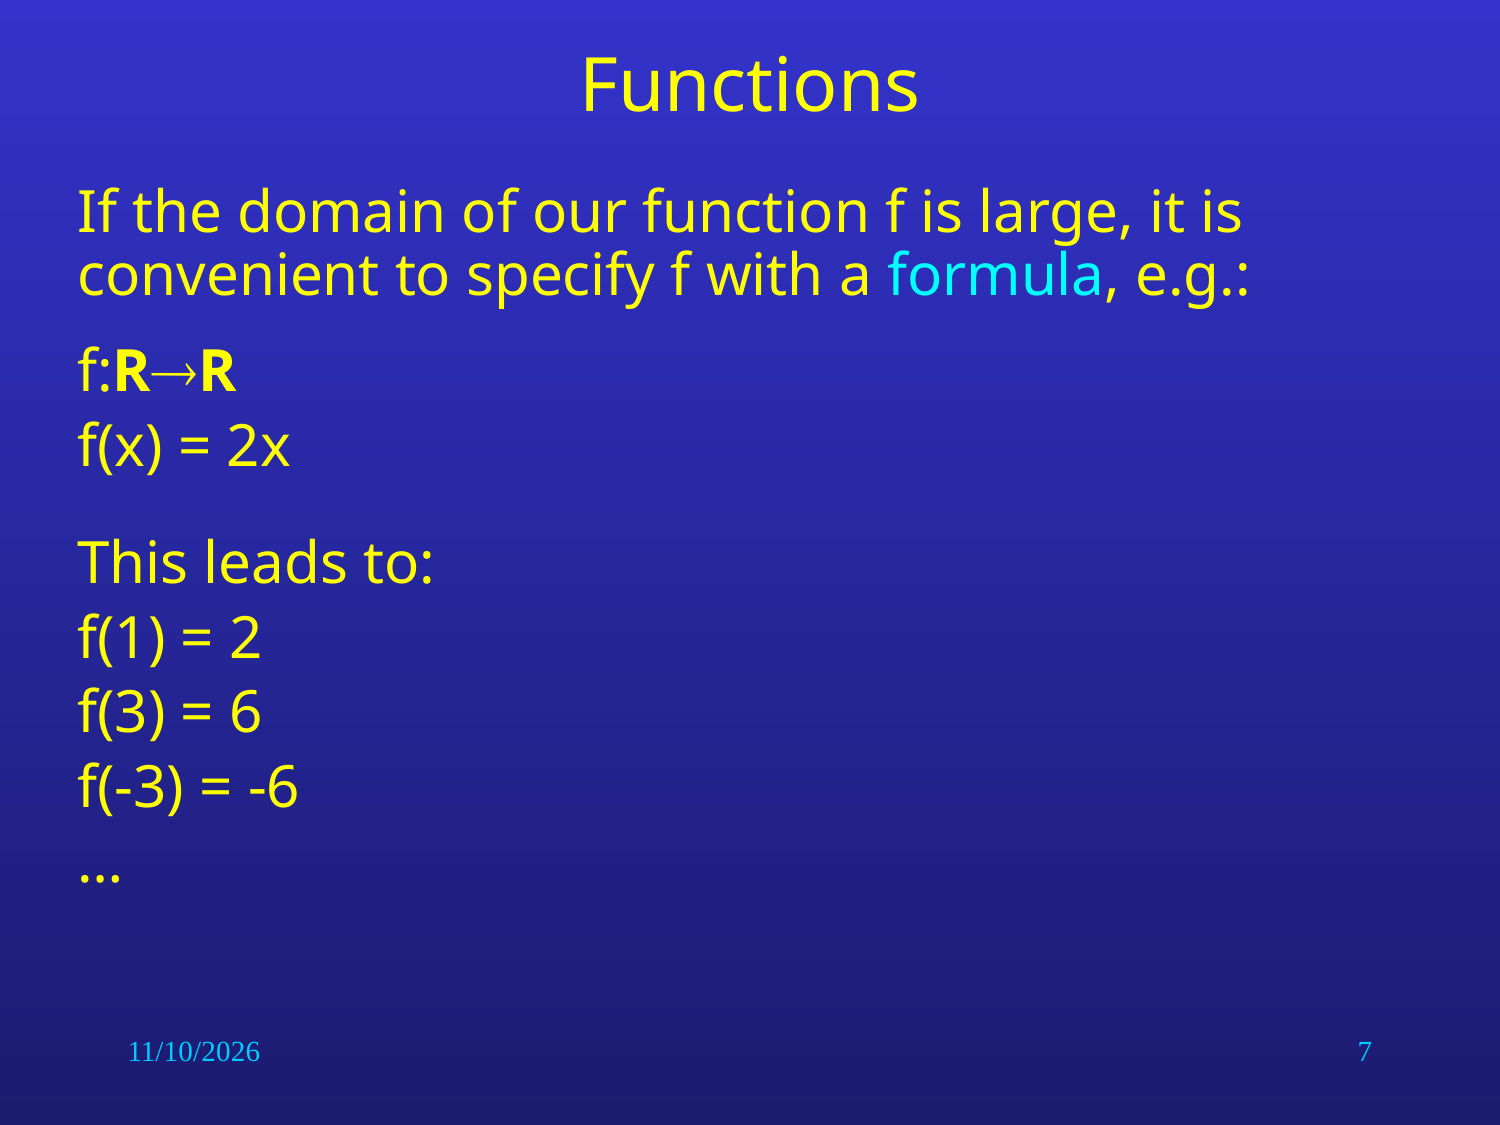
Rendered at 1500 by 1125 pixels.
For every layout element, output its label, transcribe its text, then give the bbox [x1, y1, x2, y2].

slide_number 7 [1074, 1025, 1388, 1100]
list If the domain of our function f is large, it is convenient to specify f with a formula, e.g.: f:RR f(x) = 2x This leads to: f(1) = 2 f(3) = 6 f(-3) = -6 … [62, 174, 1463, 938]
title Functions [112, 24, 1388, 138]
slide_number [112, 1025, 425, 1100]
